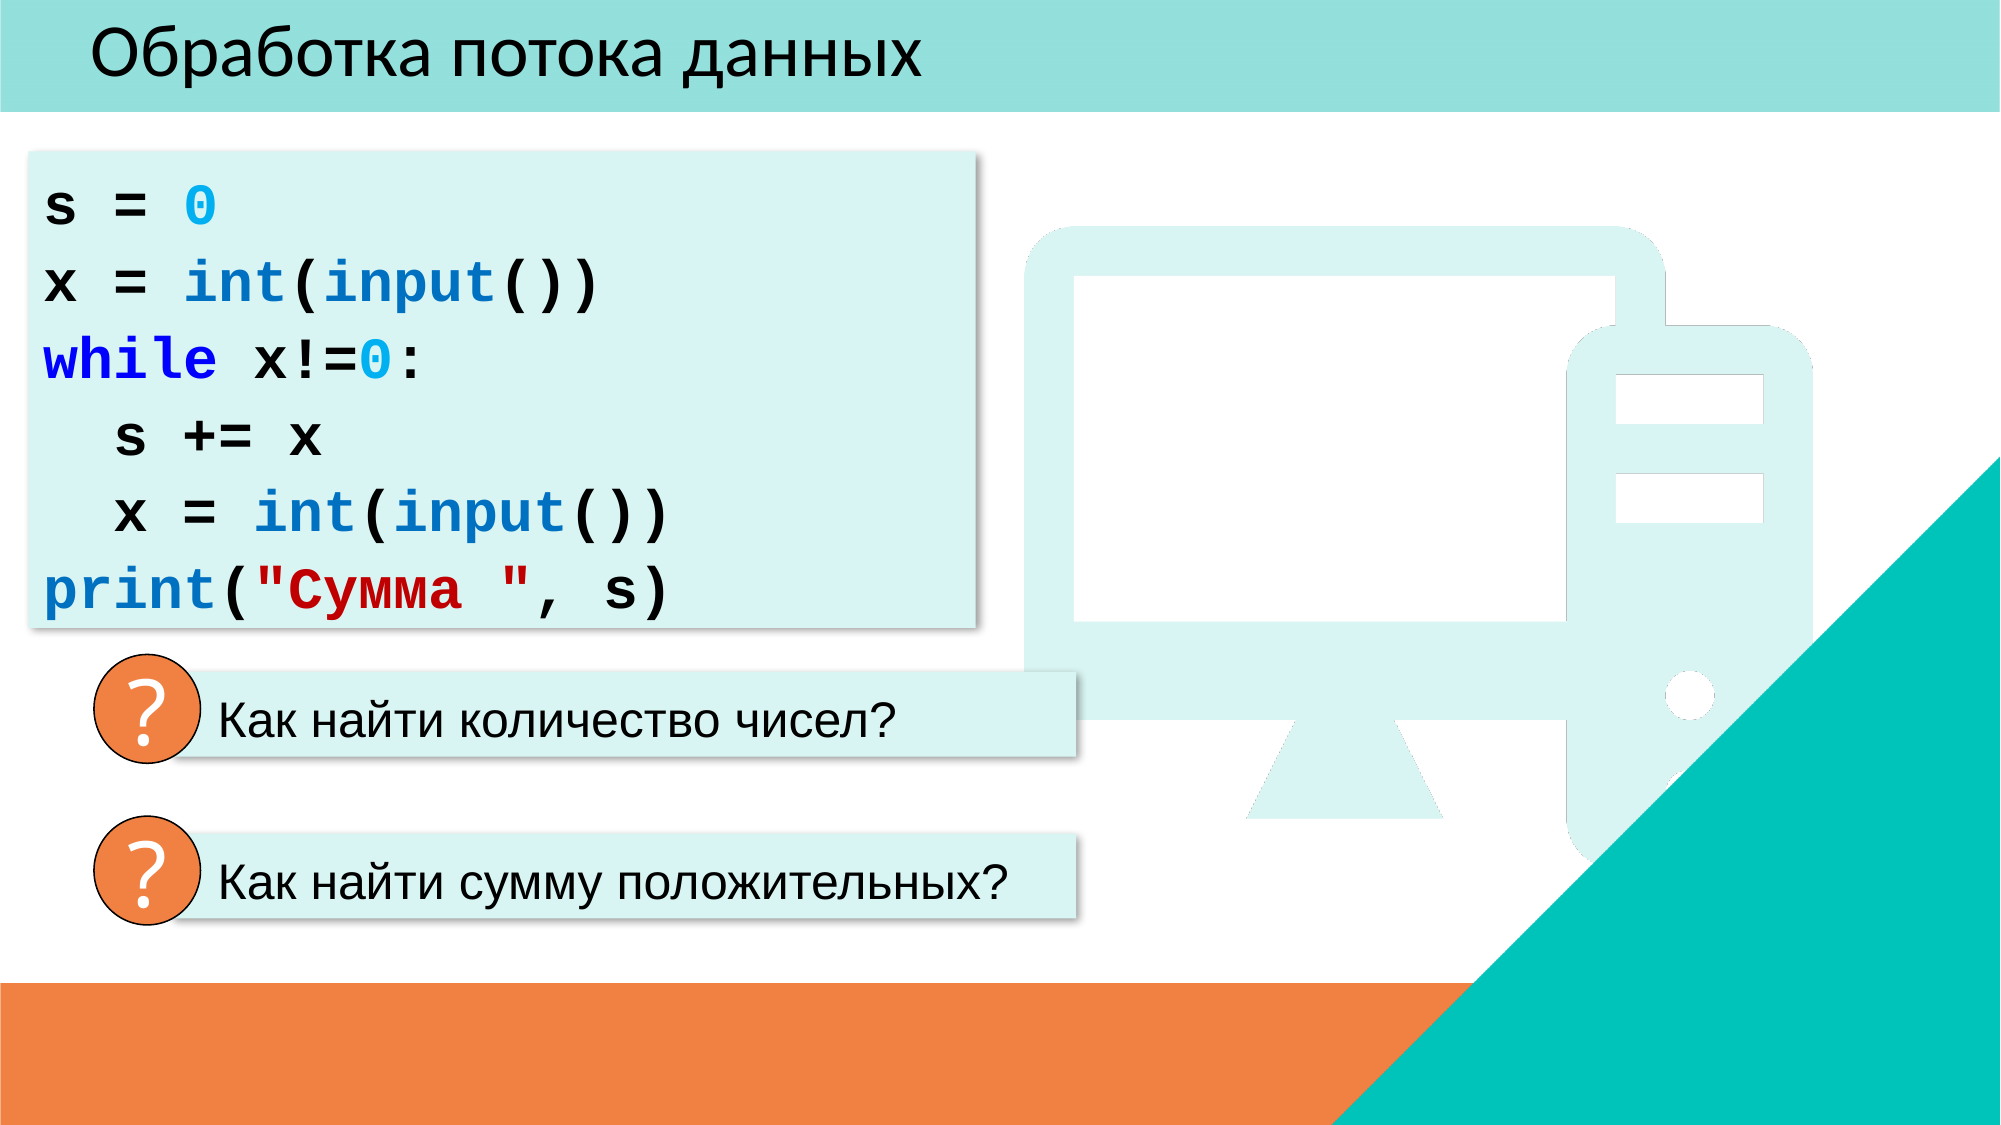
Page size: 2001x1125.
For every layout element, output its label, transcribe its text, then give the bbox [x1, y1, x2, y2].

picture [0, 226, 2000, 1125]
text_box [93, 654, 1077, 764]
text_box s = 0 x = int(input()) while x!=0: s += x x = int(input()) print("Сумма ", s) [28, 151, 976, 628]
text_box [93, 816, 1077, 925]
picture [0, 0, 2000, 112]
